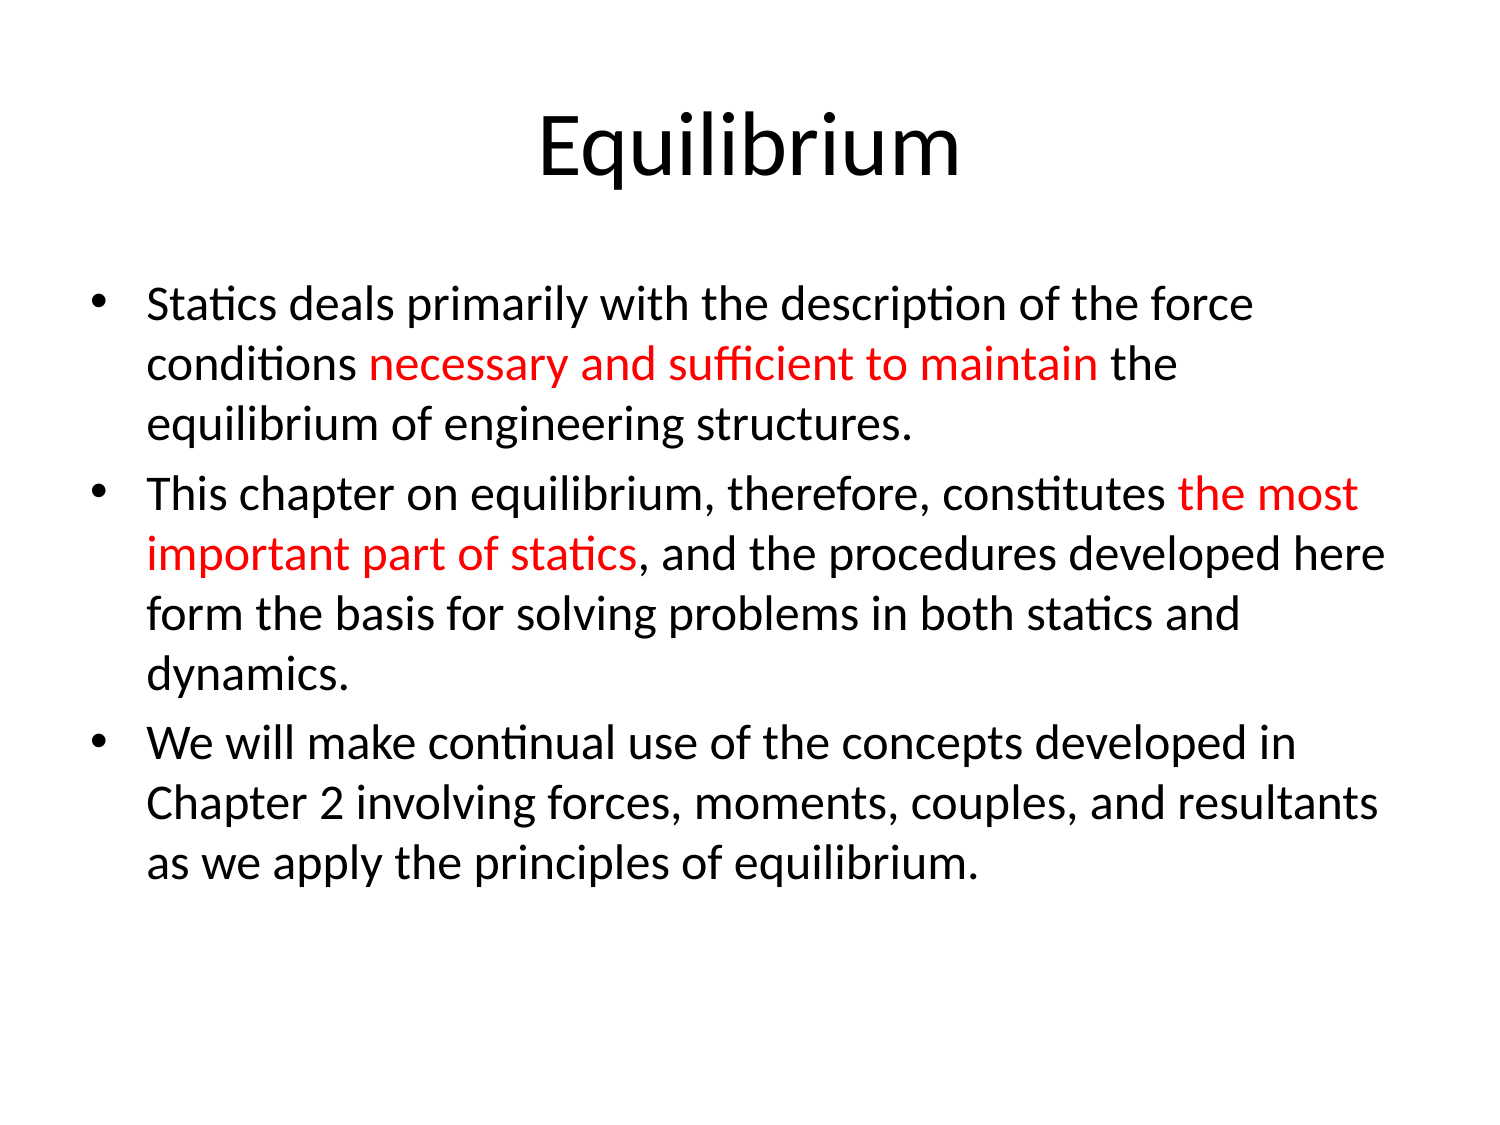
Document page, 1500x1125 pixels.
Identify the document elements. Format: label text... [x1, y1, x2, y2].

list Statics deals primarily with the description of the force conditions necessary and sufficient to maintain the equilibrium of engineering structures. This chapter on equilibrium, therefore, constitutes the most important part of statics, and the procedures developed here form the basis for solving problems in both statics and dynamics. We will make continual use of the concepts developed in Chapter 2 involving forces, moments, couples, and resultants as we apply the principles of equilibrium. [75, 262, 1425, 1005]
title Equilibrium [75, 45, 1425, 233]
